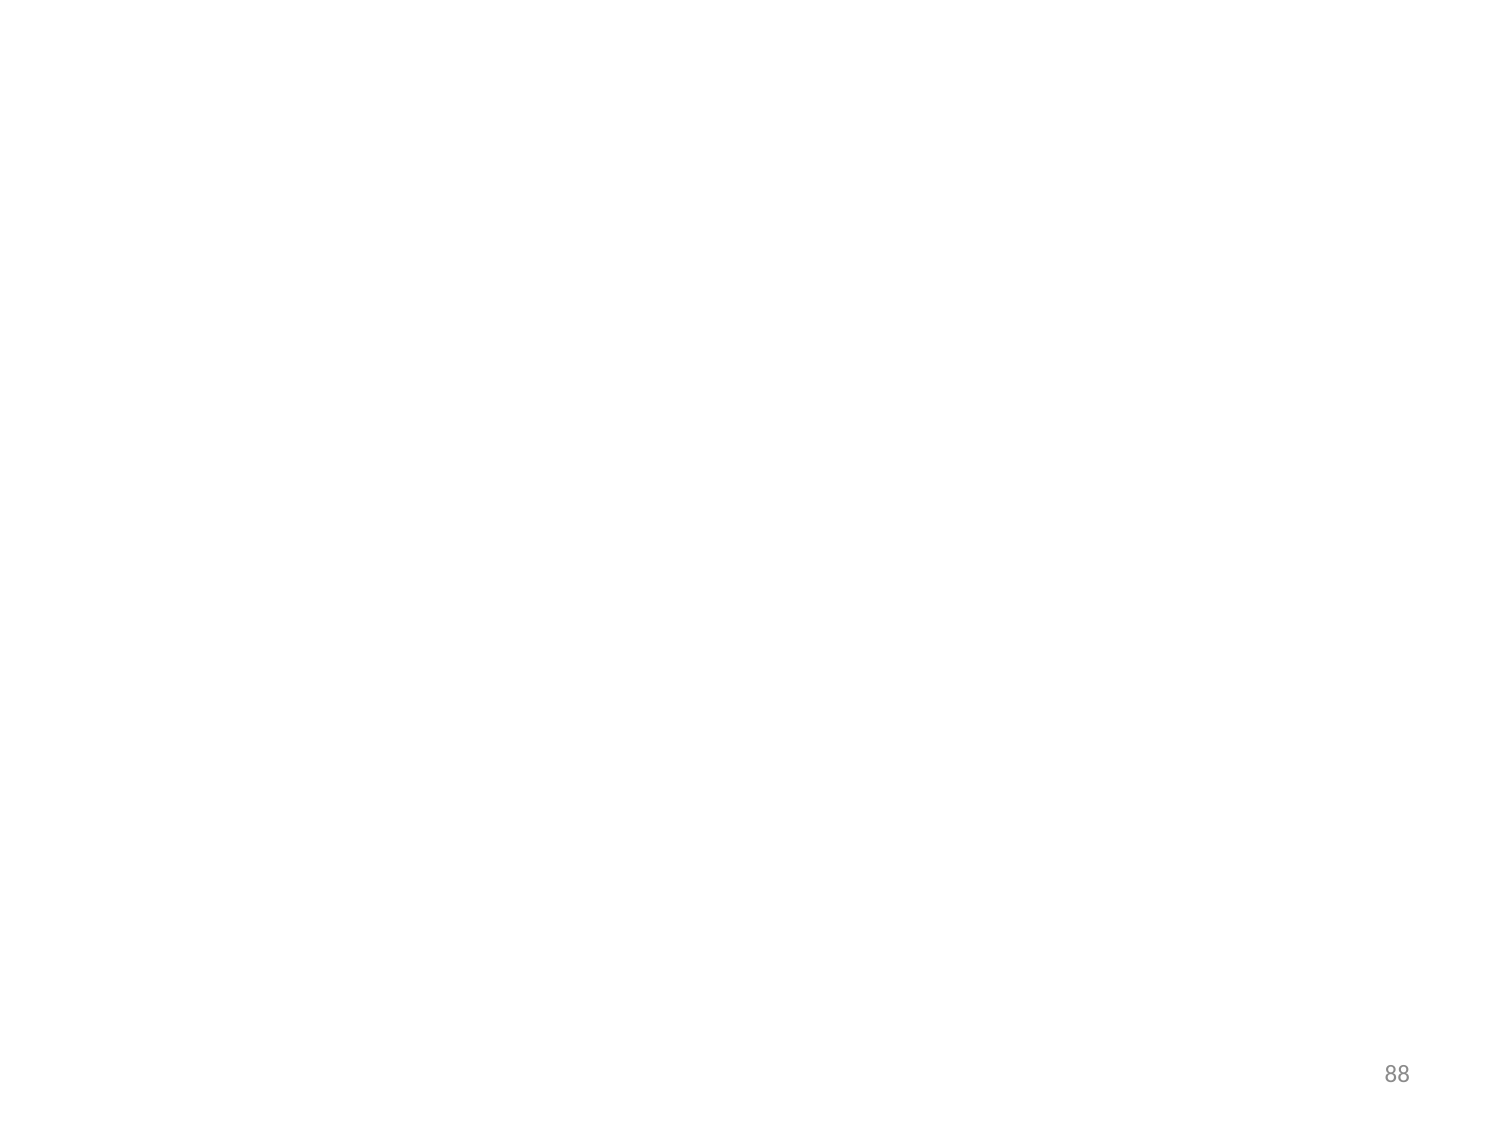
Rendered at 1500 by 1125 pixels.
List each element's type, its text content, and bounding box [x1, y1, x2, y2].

slide_number 88 [1074, 1042, 1425, 1103]
